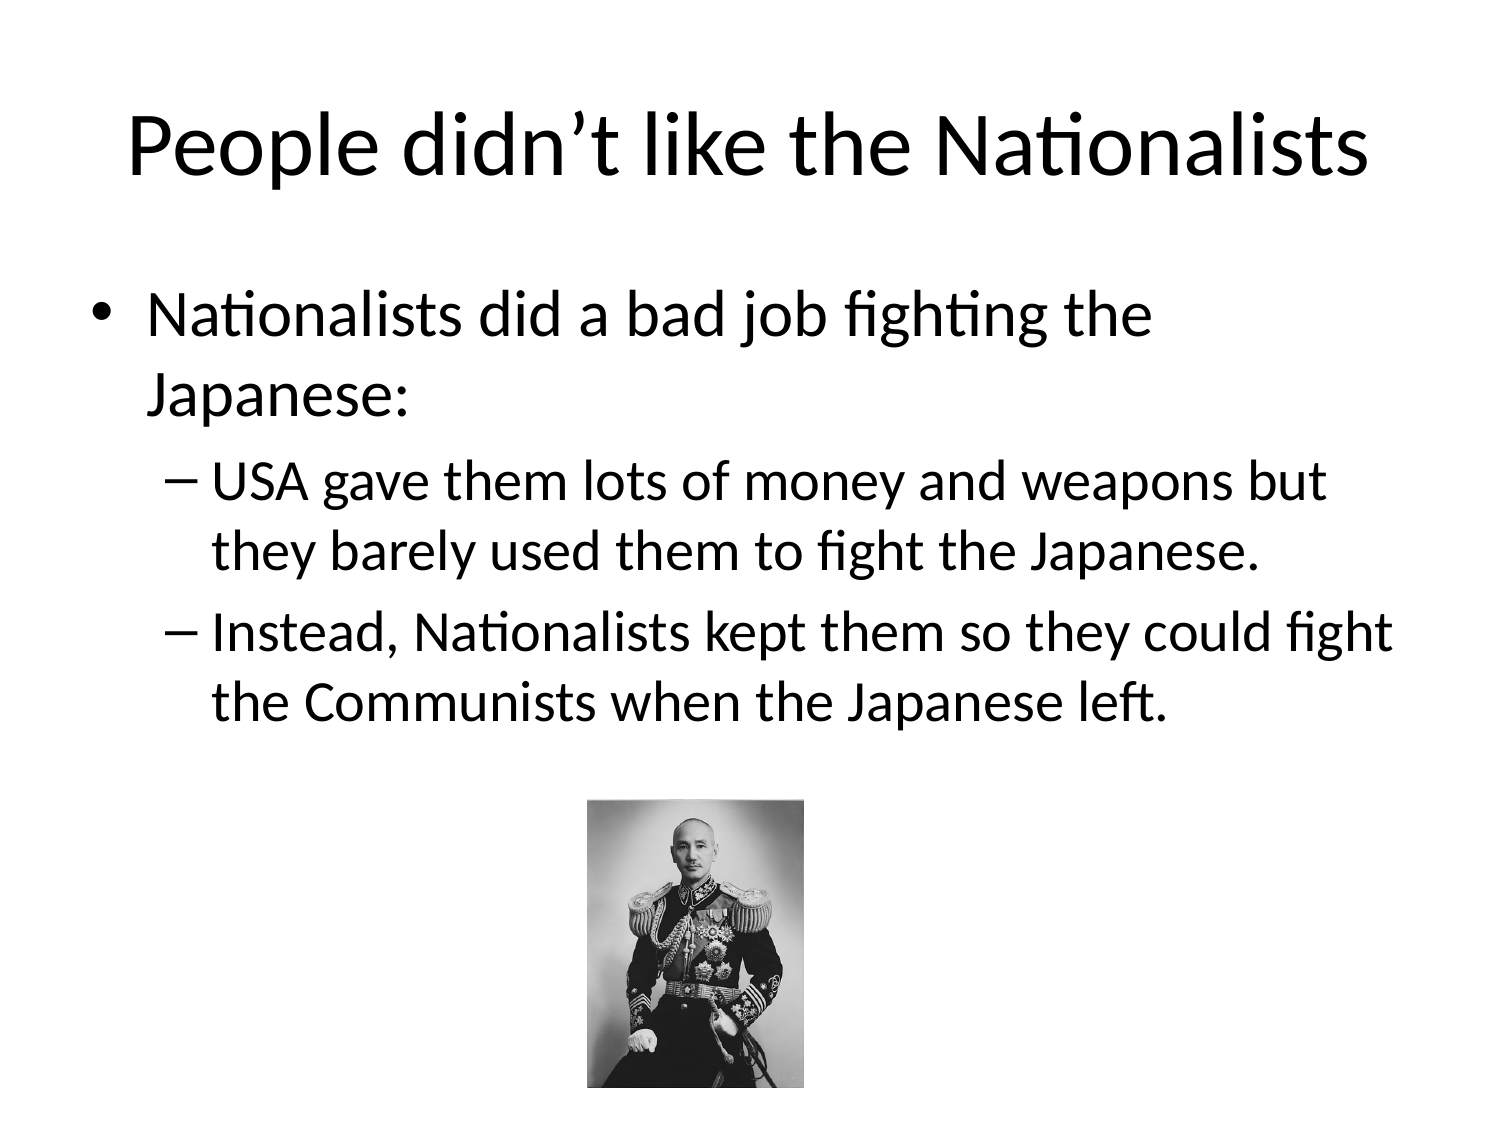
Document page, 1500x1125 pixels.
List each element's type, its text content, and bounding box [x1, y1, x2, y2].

picture [587, 799, 804, 1089]
list Nationalists did a bad job fighting the Japanese: USA gave them lots of money and weapons but they barely used them to fight the Japanese. Instead, Nationalists kept them so they could fight the Communists when the Japanese left. [75, 262, 1425, 1005]
title People didn’t like the Nationalists [75, 45, 1425, 233]
